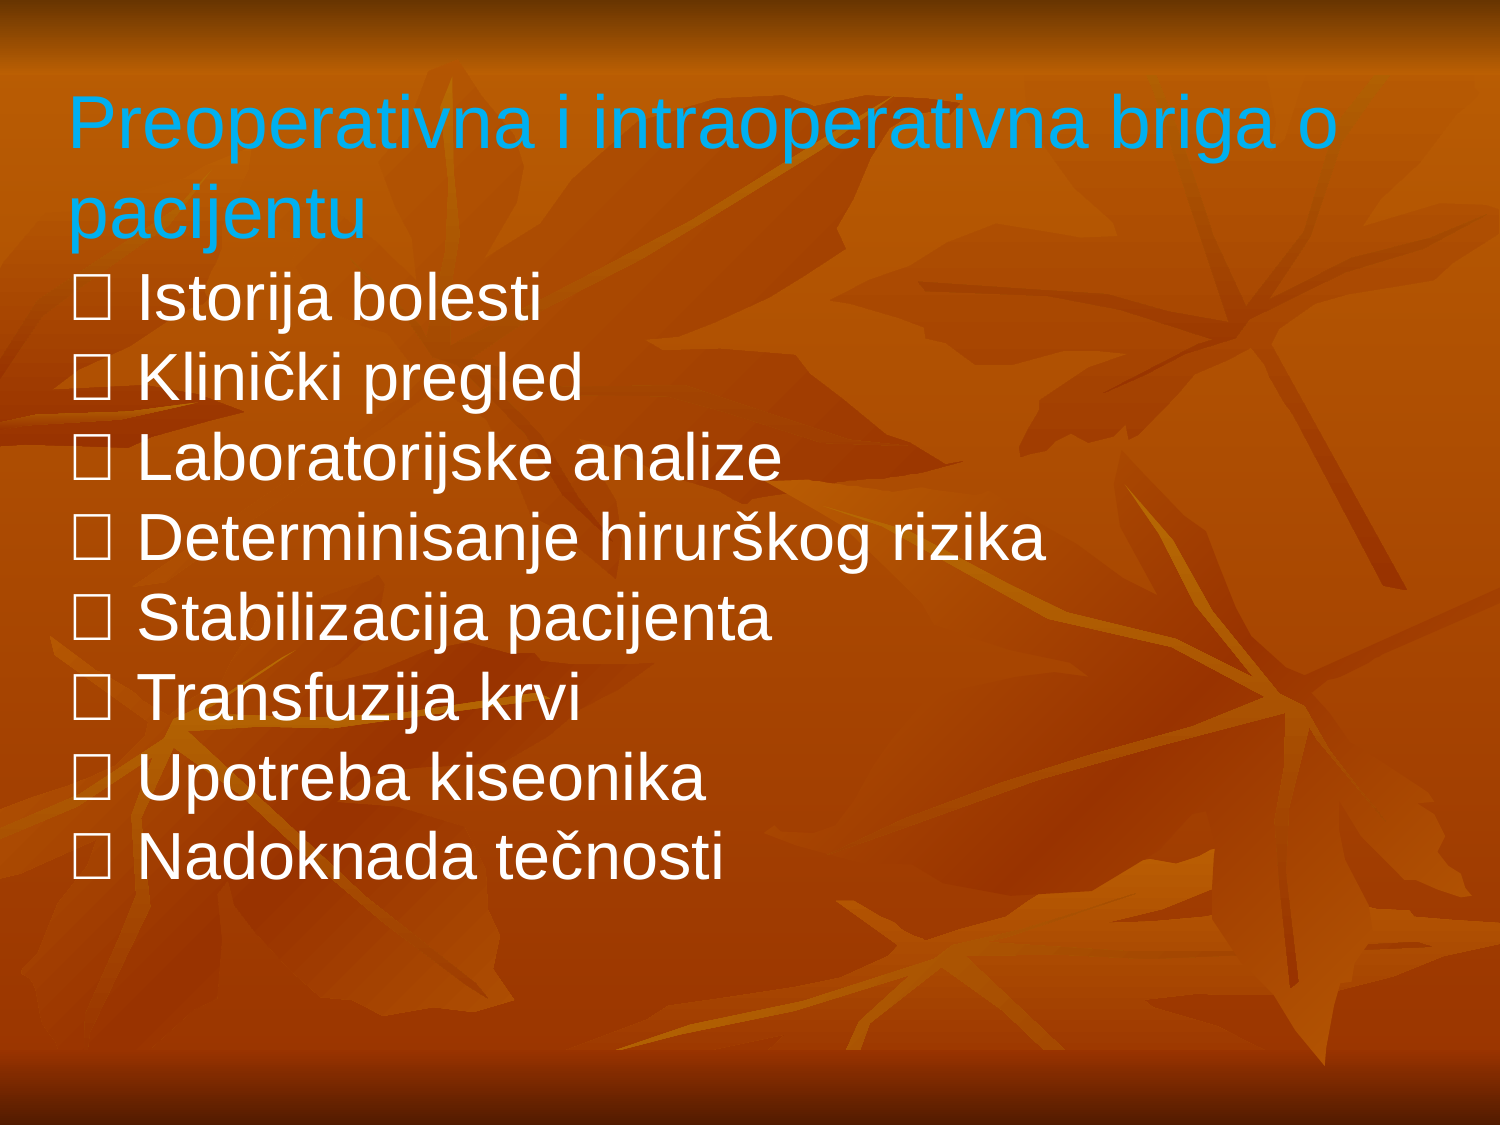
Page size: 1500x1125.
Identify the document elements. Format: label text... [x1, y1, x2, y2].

text_box Preoperativna i intraoperativna briga o pacijentu  Istorija bolesti  Klinički pregled  Laboratorijske analize  Determinisanje hirurškog rizika  Stabilizacija pacijenta  Transfuzija krvi  Upotreba kiseonika  Nadoknada tečnosti [53, 66, 1436, 901]
